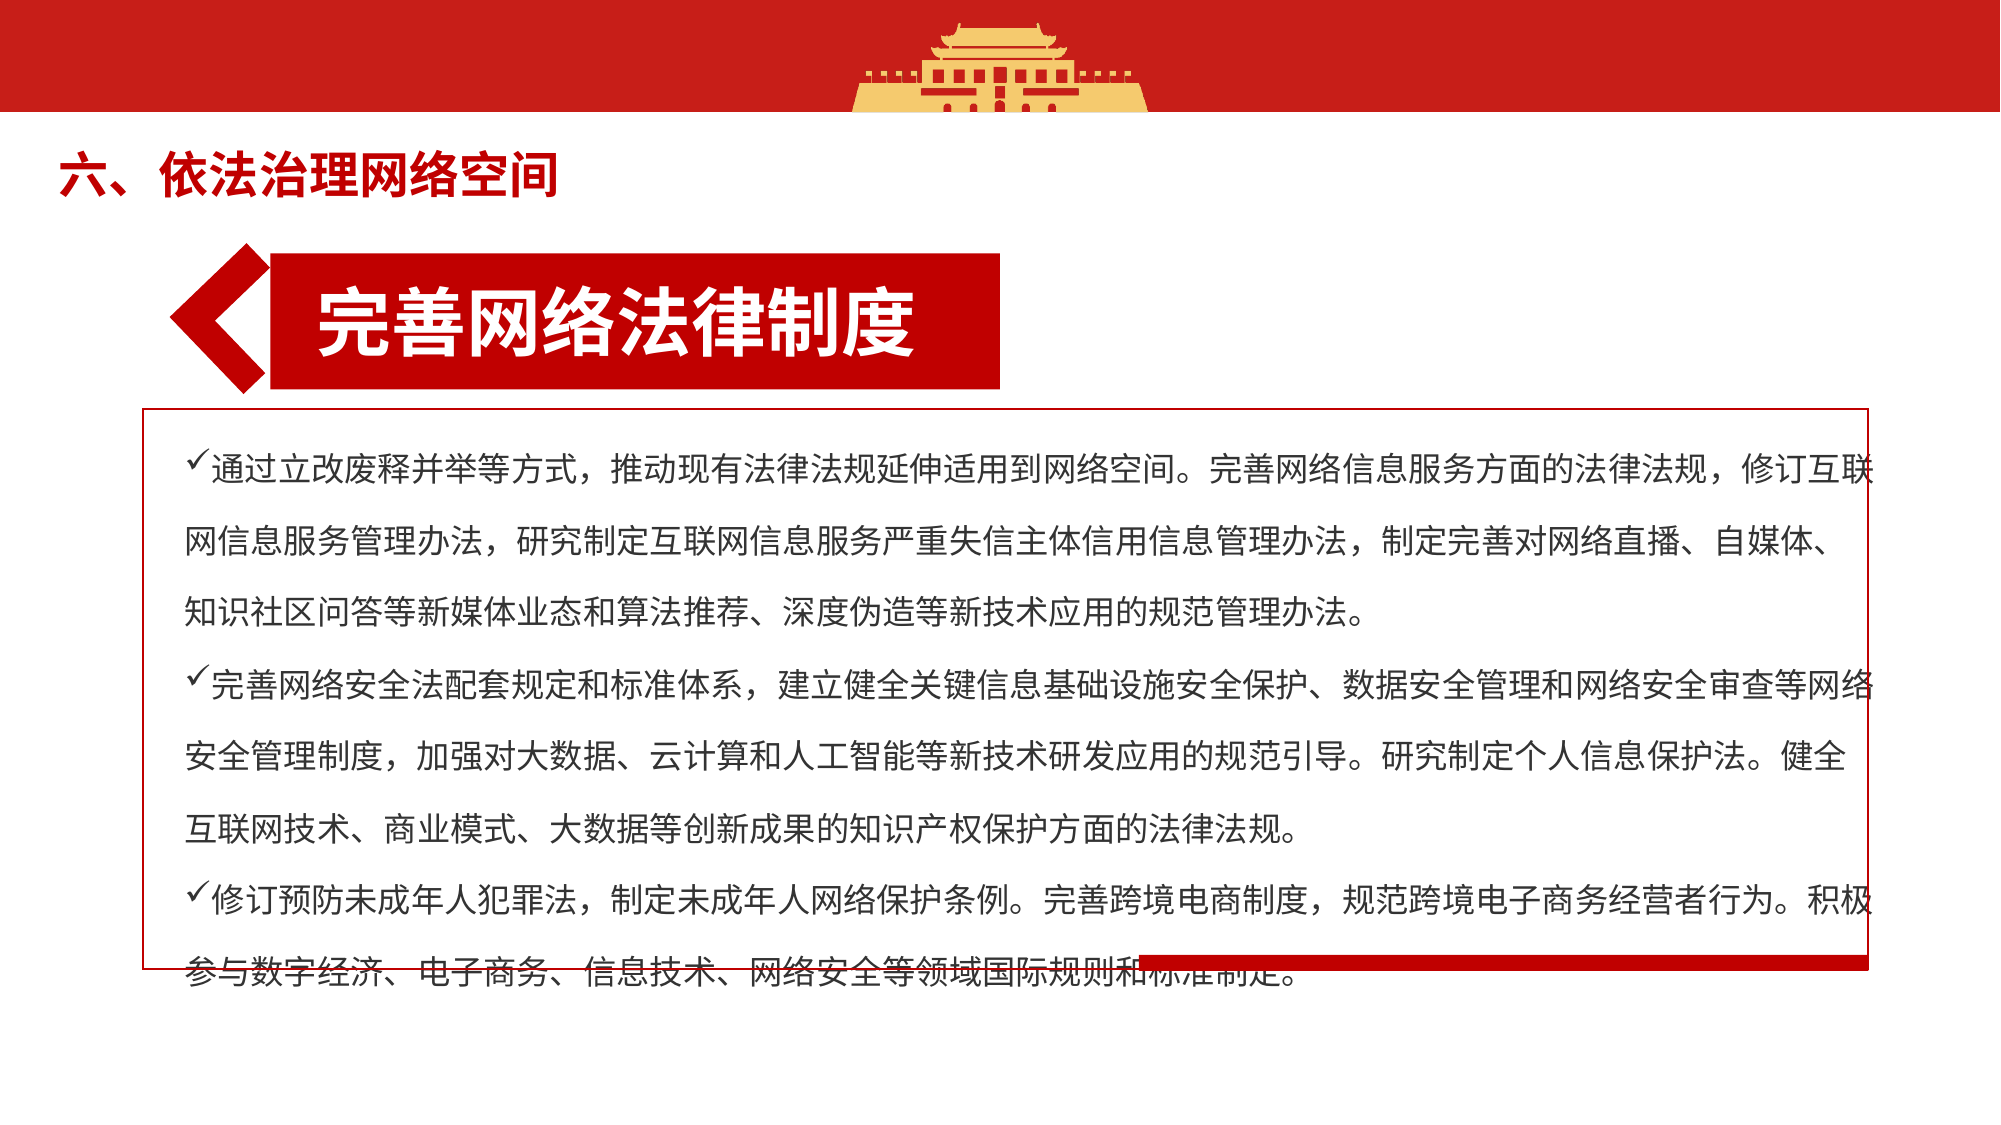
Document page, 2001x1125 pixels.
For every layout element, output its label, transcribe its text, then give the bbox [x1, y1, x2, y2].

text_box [191, 253, 1000, 390]
list 通过立改废释并举等方式，推动现有法律法规延伸适用到网络空间。完善网络信息服务方面的法律法规，修订互联网信息服务管理办法，研究制定互联网信息服务严重失信主体信用信息管理办法，制定完善对网络直播、自媒体、知识社区问答等新媒体业态和算法推荐、深度伪造等新技术应用的规范管理办法。 完善网络安全法配套规定和标准体系，建立健全关键信息基础设施安全保护、数据安全管理和网络安全审查等网络安全管理制度，加强对大数据、云计算和人工智能等新技术研发应用的规范引导。研究制定个人信息保护法。健全互联网技术、商业模式、大数据等创新成果的知识产权保护方面的法律法规。 修订预防未成年人犯罪法，制定未成年人网络保护条例。完善跨境电商制度，规范跨境电子商务经营者行为。积极参与数字经济、电子商务、信息技术、网络安全等领域国际规则和标准制定。 [169, 411, 1895, 1125]
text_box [143, 408, 1869, 971]
picture [835, 0, 1165, 163]
